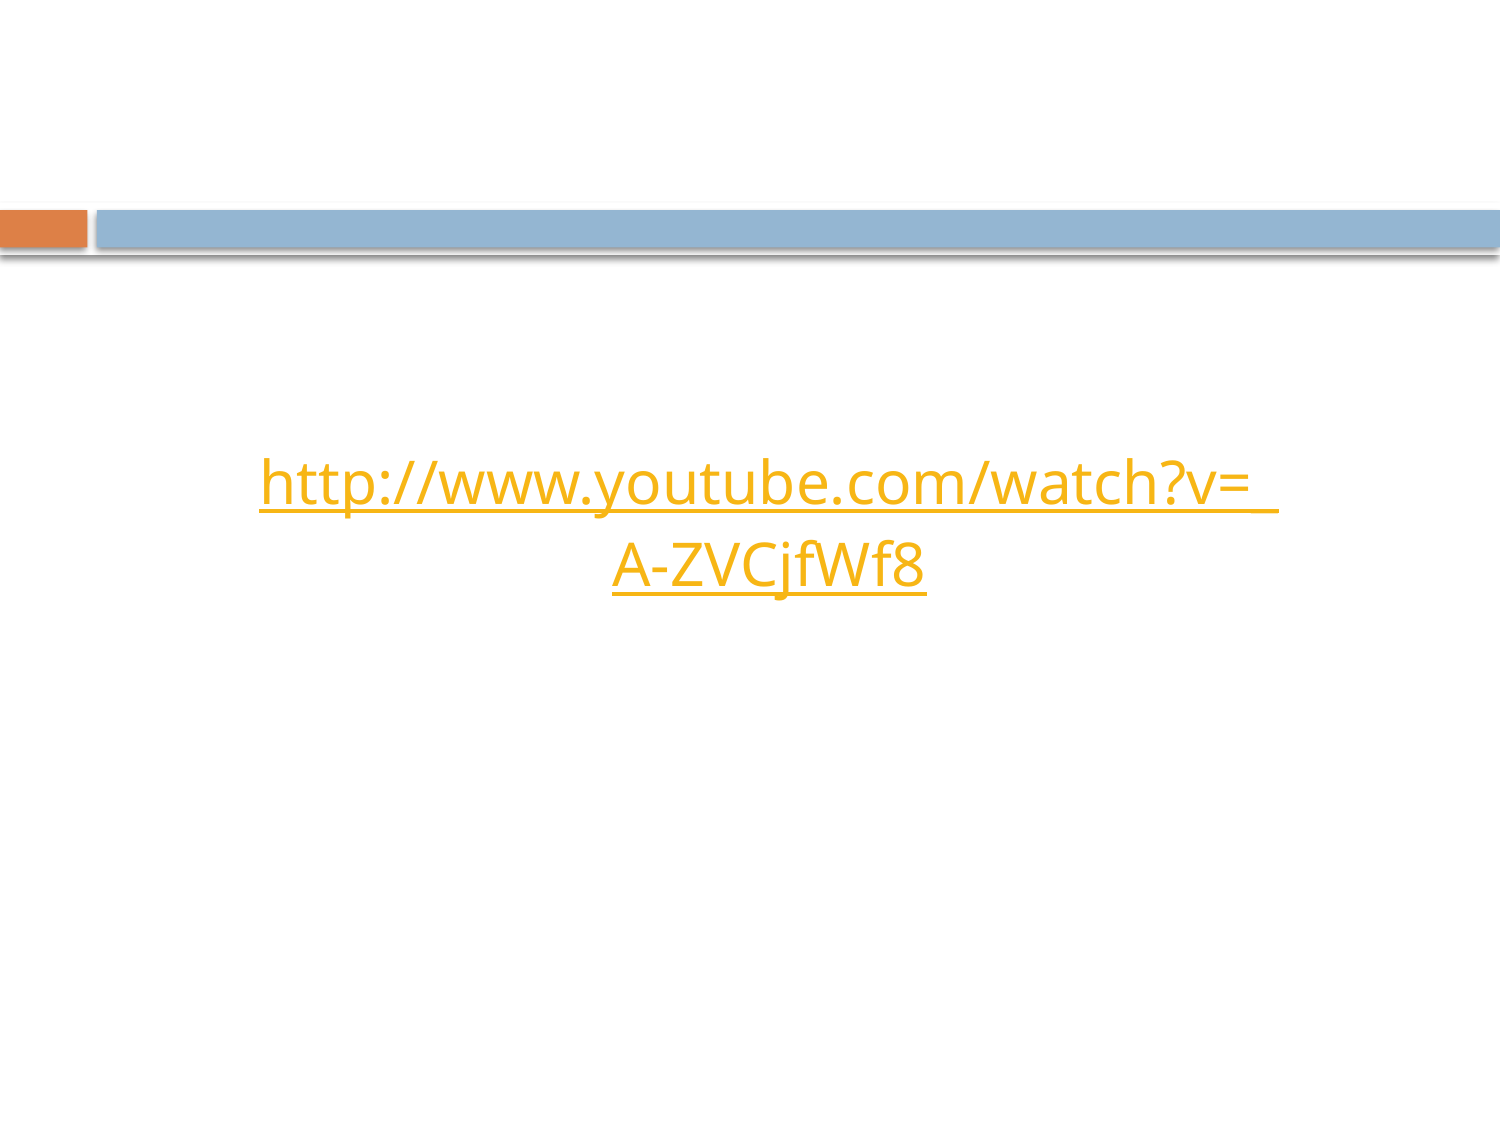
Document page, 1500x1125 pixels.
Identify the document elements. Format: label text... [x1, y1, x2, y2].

list http://www.youtube.com/watch?v=_A-ZVCjfWf8 [100, 262, 1438, 1000]
